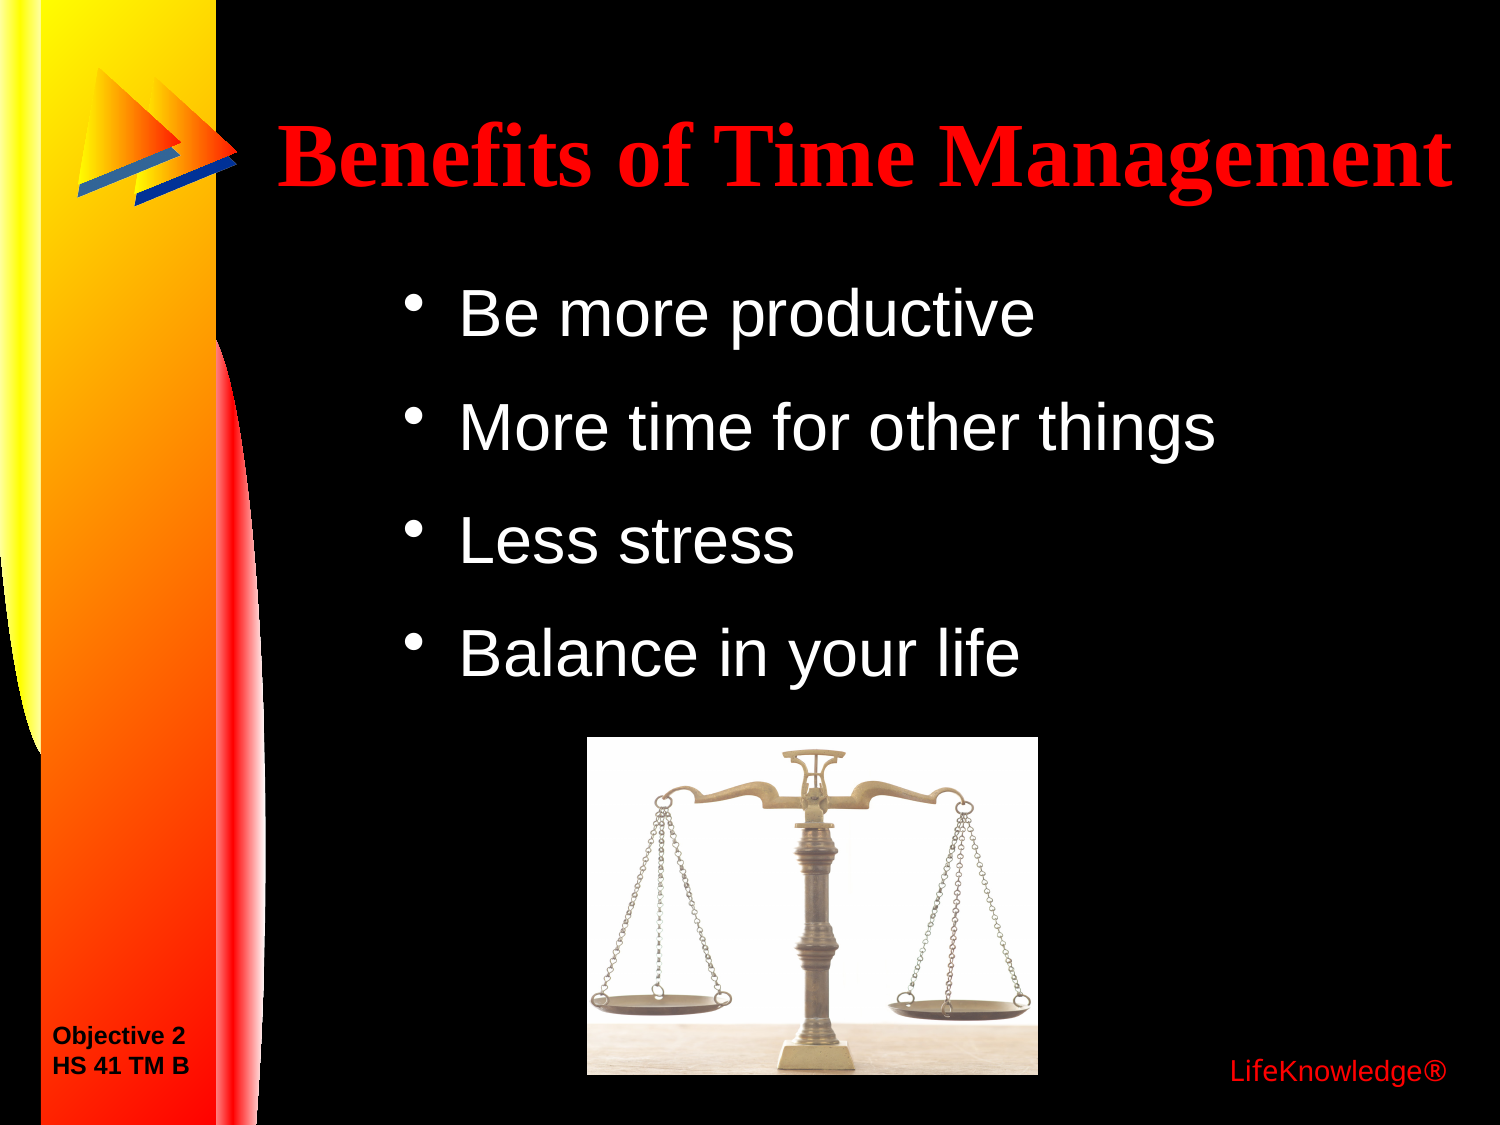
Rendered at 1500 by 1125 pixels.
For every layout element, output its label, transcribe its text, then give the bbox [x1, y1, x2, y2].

title Benefits of Time Management [262, 40, 1500, 213]
picture [587, 737, 1038, 1076]
footer LifeKnowledge® [0, 1049, 1463, 1125]
list Be more productive More time for other things Less stress Balance in your life [387, 262, 1413, 1051]
text_box Objective 2 HS 41 TM B [37, 1012, 213, 1088]
